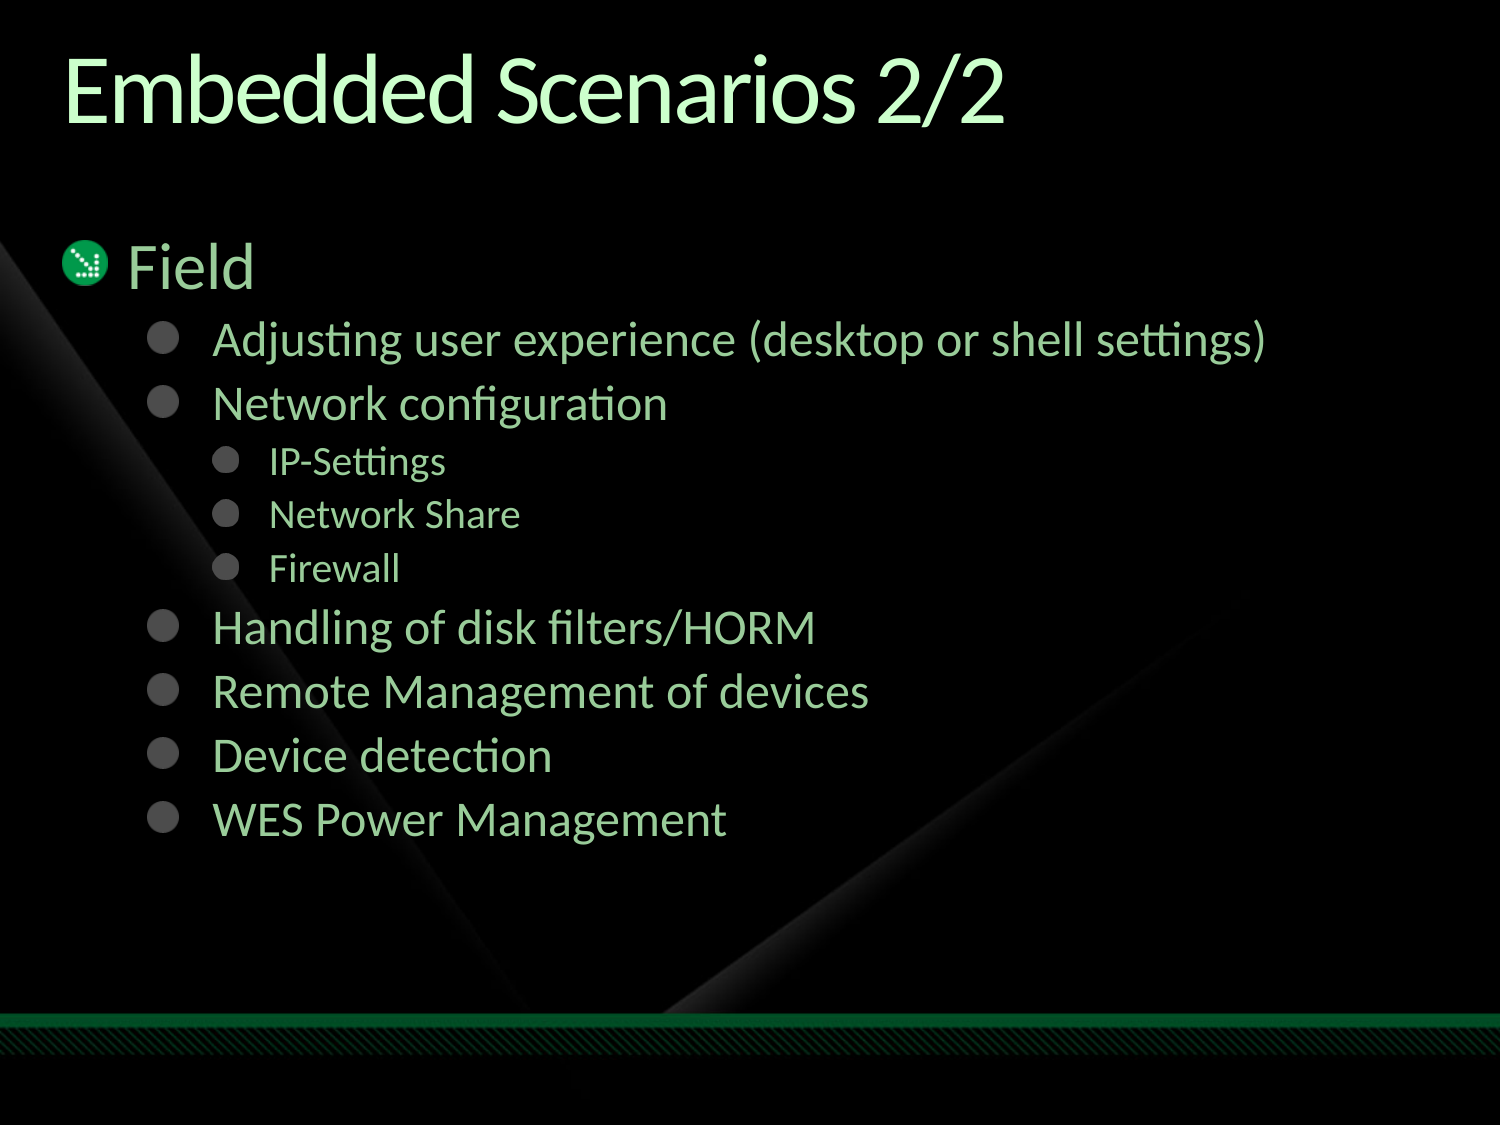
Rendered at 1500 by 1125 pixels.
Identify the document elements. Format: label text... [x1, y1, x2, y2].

title Embedded Scenarios 2/2 [62, 37, 1438, 147]
list Field Adjusting user experience (desktop or shell settings) Network configuration IP-Settings Network Share Firewall Handling of disk filters/HORM Remote Management of devices Device detection WES Power Management [62, 231, 1438, 595]
picture [0, 0, 1500, 1125]
